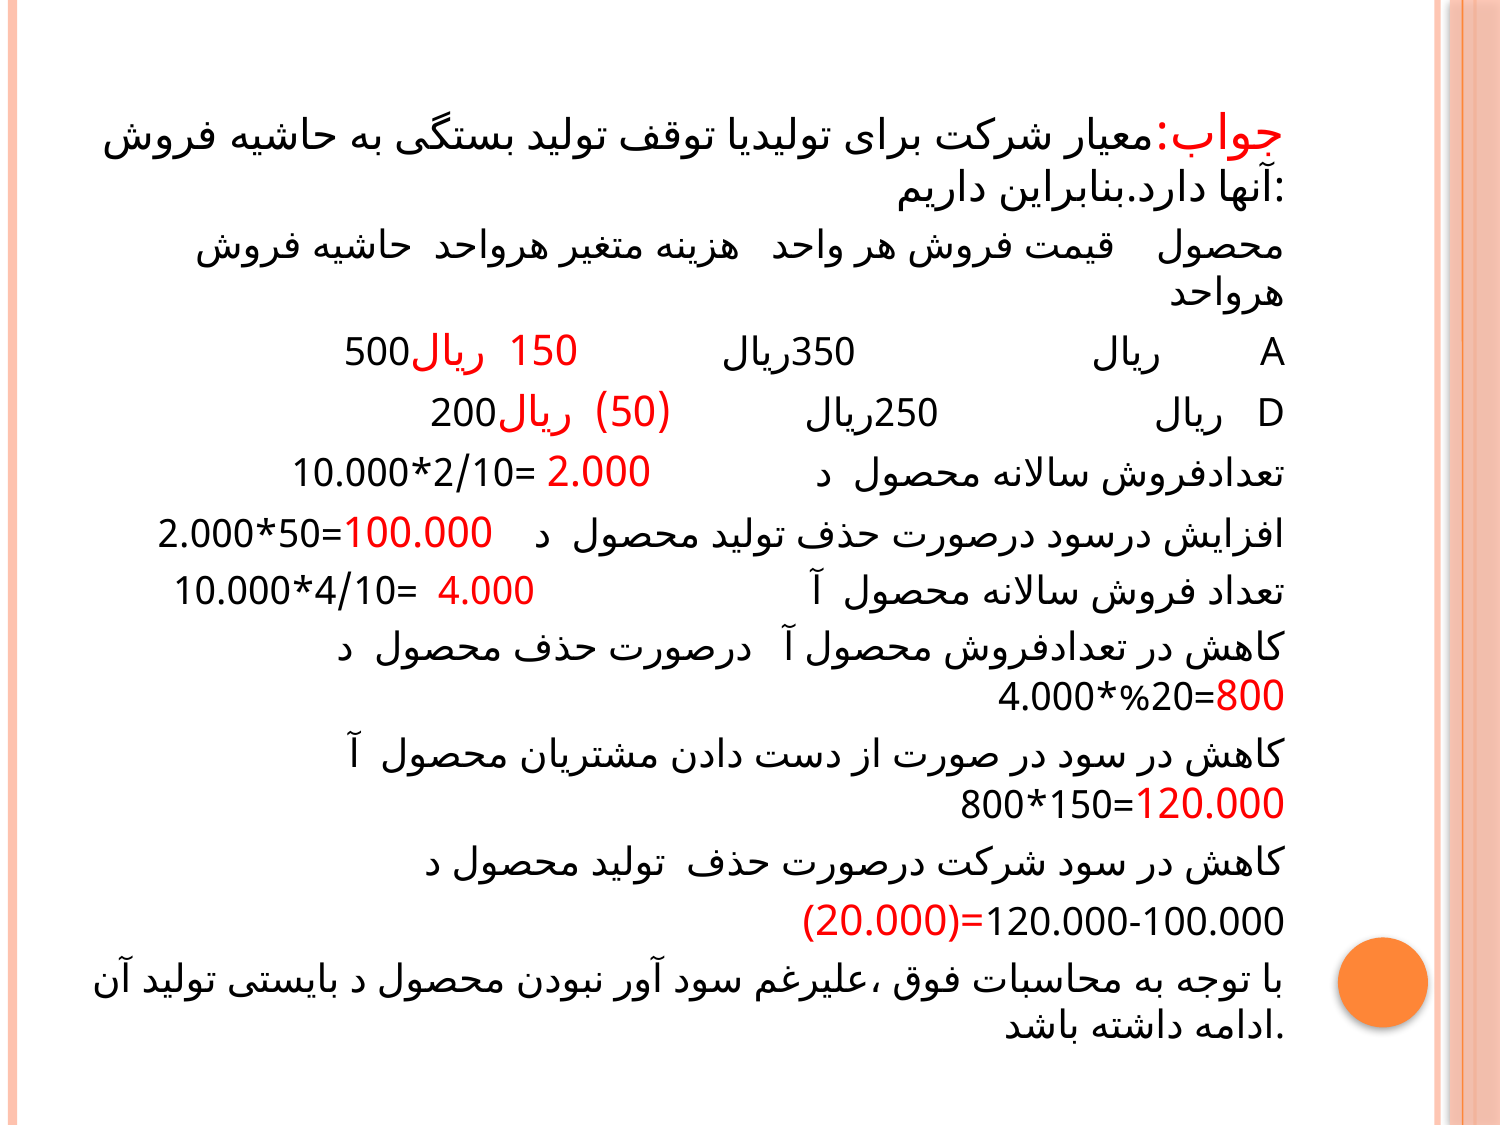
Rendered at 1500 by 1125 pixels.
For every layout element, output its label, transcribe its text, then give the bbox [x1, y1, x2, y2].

list جواب:معیار شرکت برای تولیدیا توقف تولید بستگی به حاشیه فروش آنها دارد.بنابراین داریم: محصول قیمت فروش هر واحد هزینه متغیر هرواحد حاشیه فروش هرواحد 500ریال 350ریال 150 ریال A 200ریال 250ریال (50) ریال D تعدادفروش سالانه محصول د 2.000 =2/10*10.000 افزایش درسود درصورت حذف تولید محصول د 100.000=50*2.000 تعداد فروش سالانه محصول آ 4.000 =4/10*10.000 کاهش در تعدادفروش محصول آ درصورت حذف محصول د 800=20%*4.000 کاهش در سود در صورت از دست دادن مشتریان محصول آ 120.000=150*800 کاهش در سود شرکت درصورت حذف تولید محصول د (20.000)=120.000-100.000 با توجه به محاسبات فوق ،علیرغم سود آور نبودن محصول د بایستی تولید آن ادامه داشته باشد. [75, 93, 1300, 1062]
